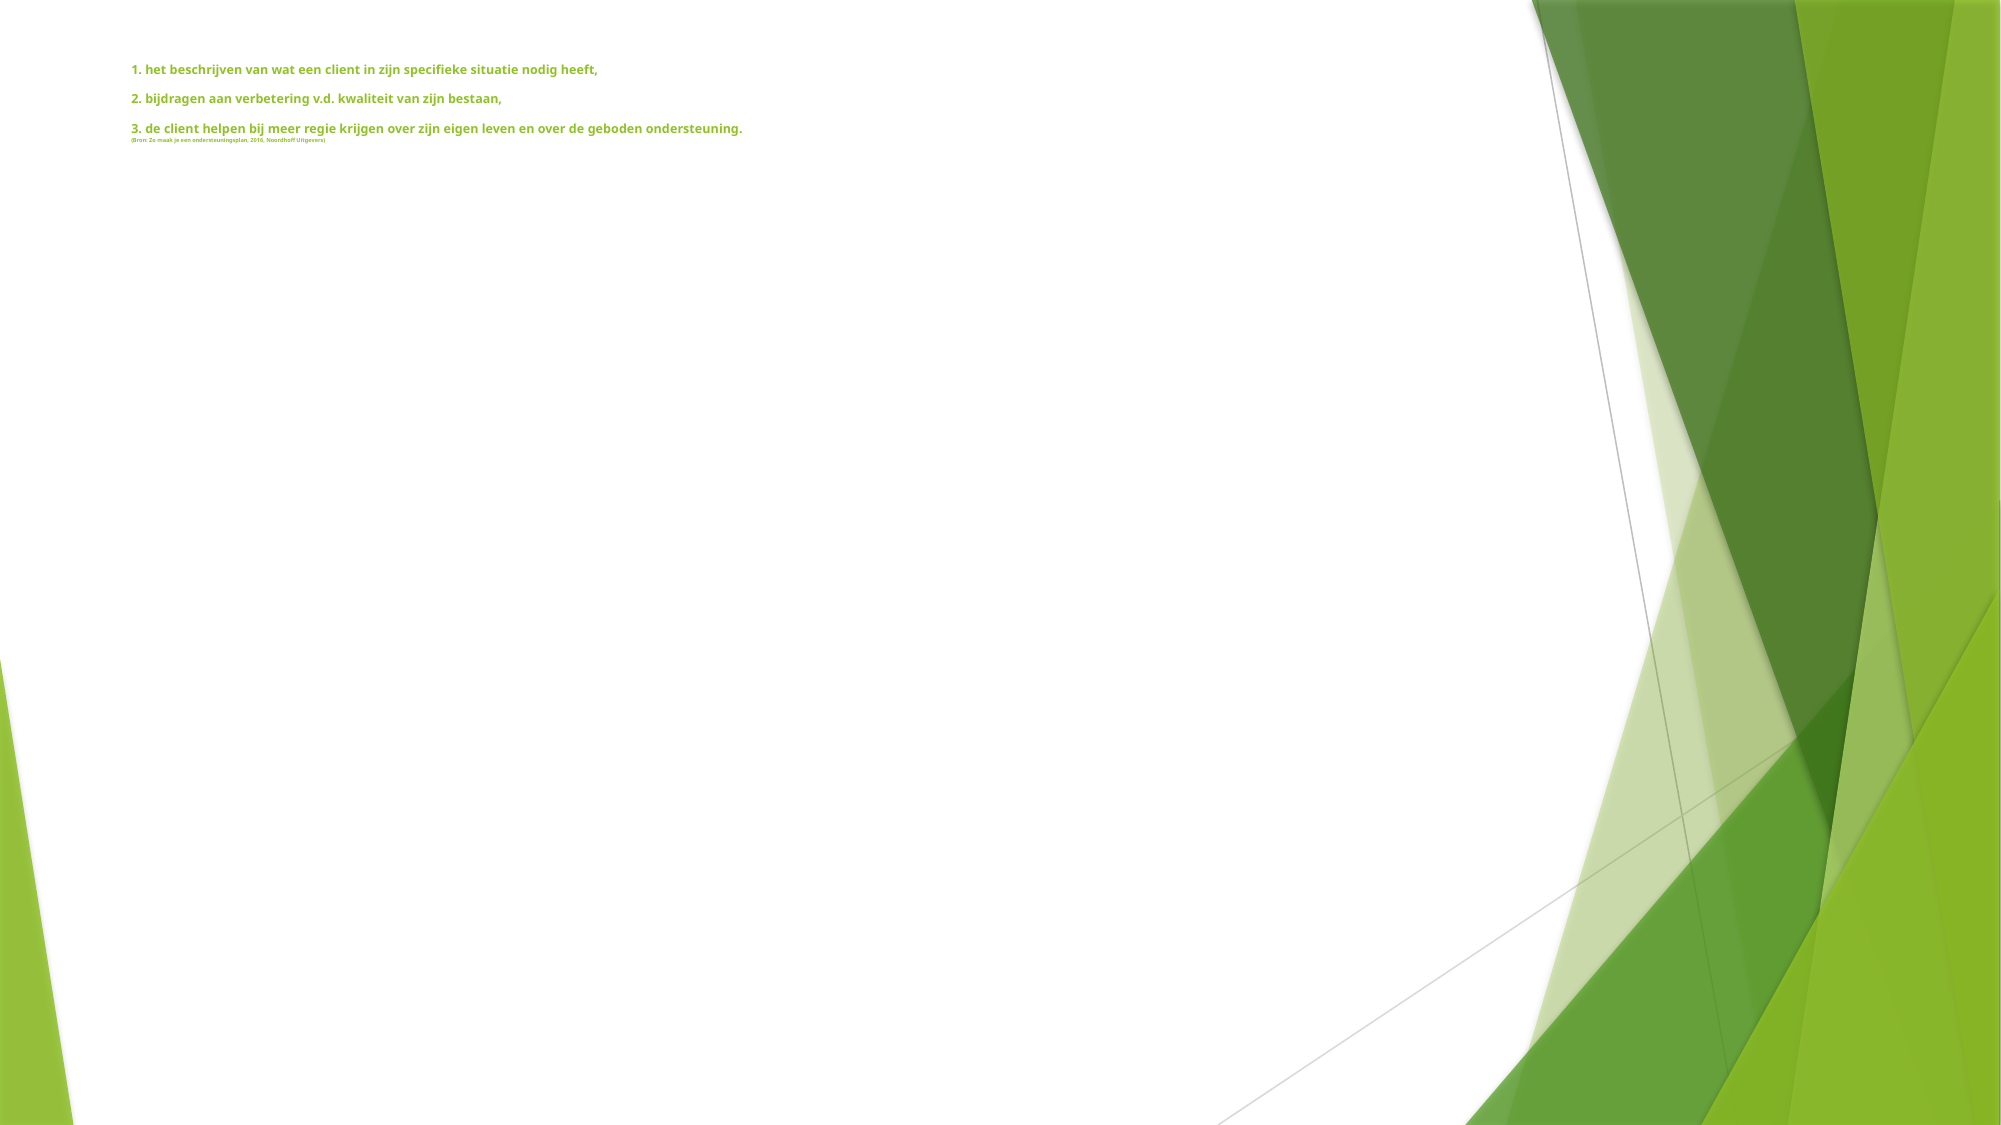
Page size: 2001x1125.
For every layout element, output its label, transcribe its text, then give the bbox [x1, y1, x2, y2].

title 1. het beschrijven van wat een client in zijn specifieke situatie nodig heeft, 2. bijdragen aan verbetering v.d. kwaliteit van zijn bestaan, 3. de client helpen bij meer regie krijgen over zijn eigen leven en over de geboden ondersteuning. (Bron: Zo maak je een ondersteuningsplan, 2016, Noordhoff Uitgevers) [116, 39, 1597, 256]
